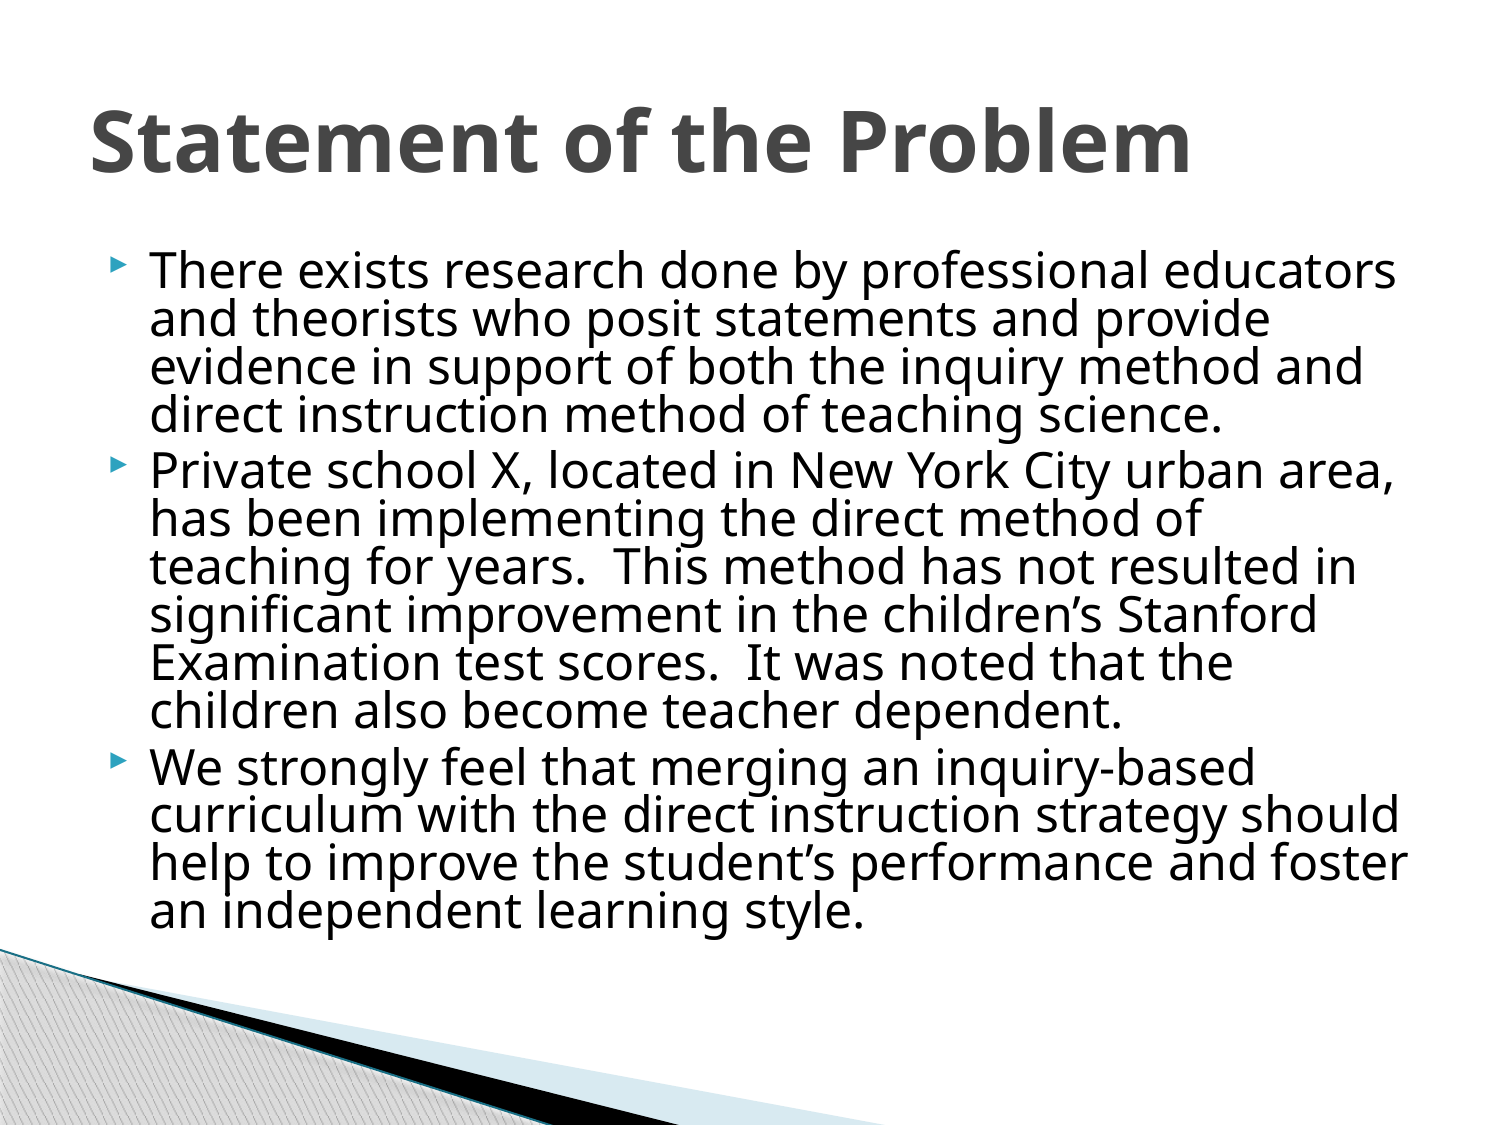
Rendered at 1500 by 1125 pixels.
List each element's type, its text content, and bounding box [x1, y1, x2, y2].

list There exists research done by professional educators and theorists who posit statements and provide evidence in support of both the inquiry method and direct instruction method of teaching science. Private school X, located in New York City urban area, has been implementing the direct method of teaching for years. This method has not resulted in significant improvement in the children’s Stanford Examination test scores. It was noted that the children also become teacher dependent. We strongly feel that merging an inquiry-based curriculum with the direct instruction strategy should help to improve the student’s performance and foster an independent learning style. [75, 243, 1425, 986]
title Statement of the Problem [75, 45, 1425, 233]
